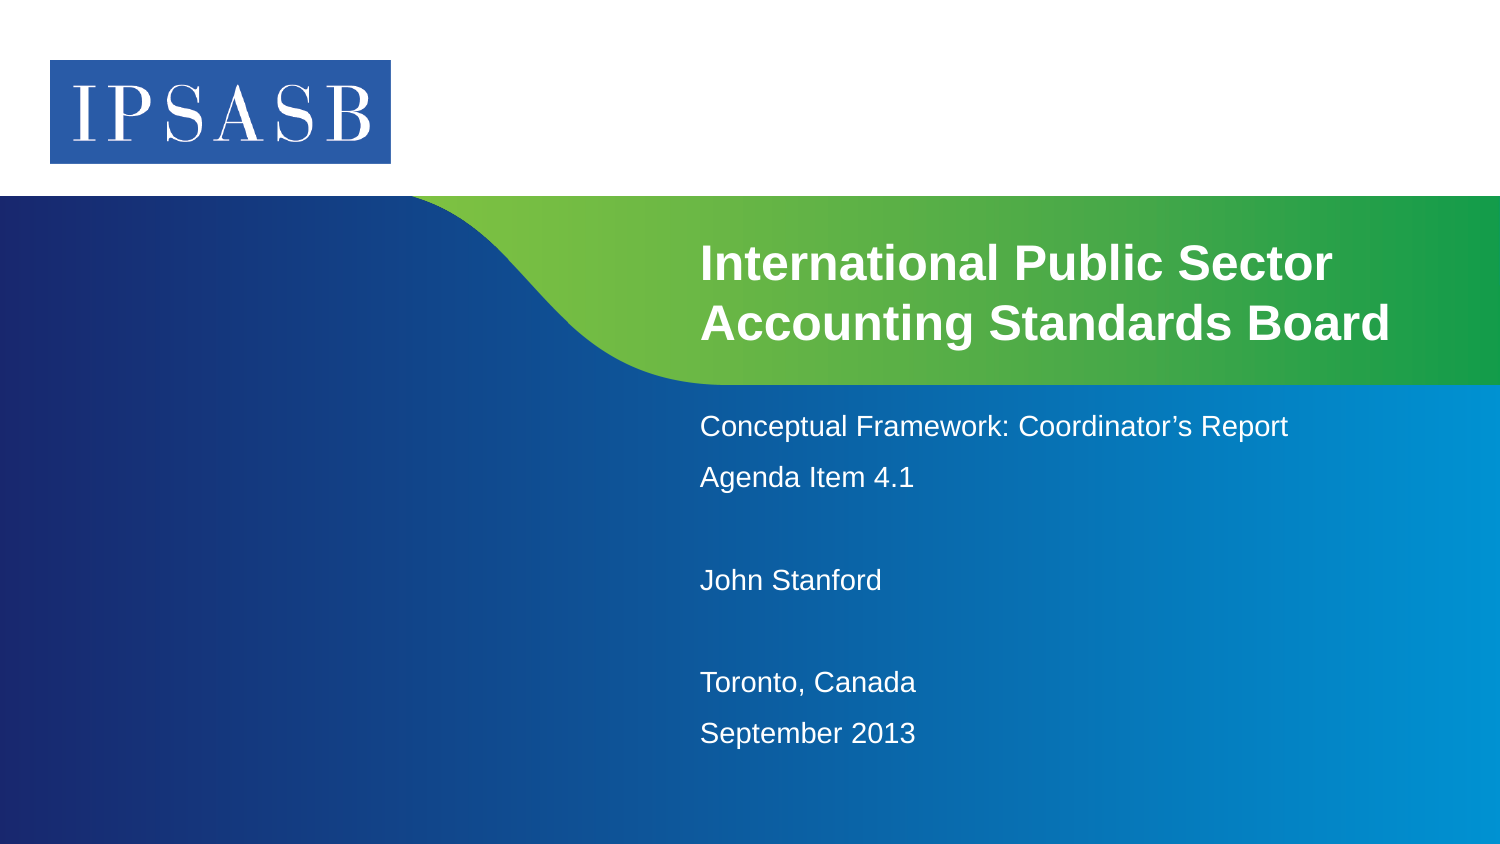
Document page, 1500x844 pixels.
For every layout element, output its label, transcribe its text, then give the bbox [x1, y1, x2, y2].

picture [50, 60, 391, 164]
title International Public Sector Accounting Standards Board [699, 229, 1463, 352]
subtitle Conceptual Framework: Coordinator’s Report Agenda Item 4.1 John Stanford Toronto, Canada September 2013 [699, 407, 1325, 624]
picture [412, 196, 1500, 385]
